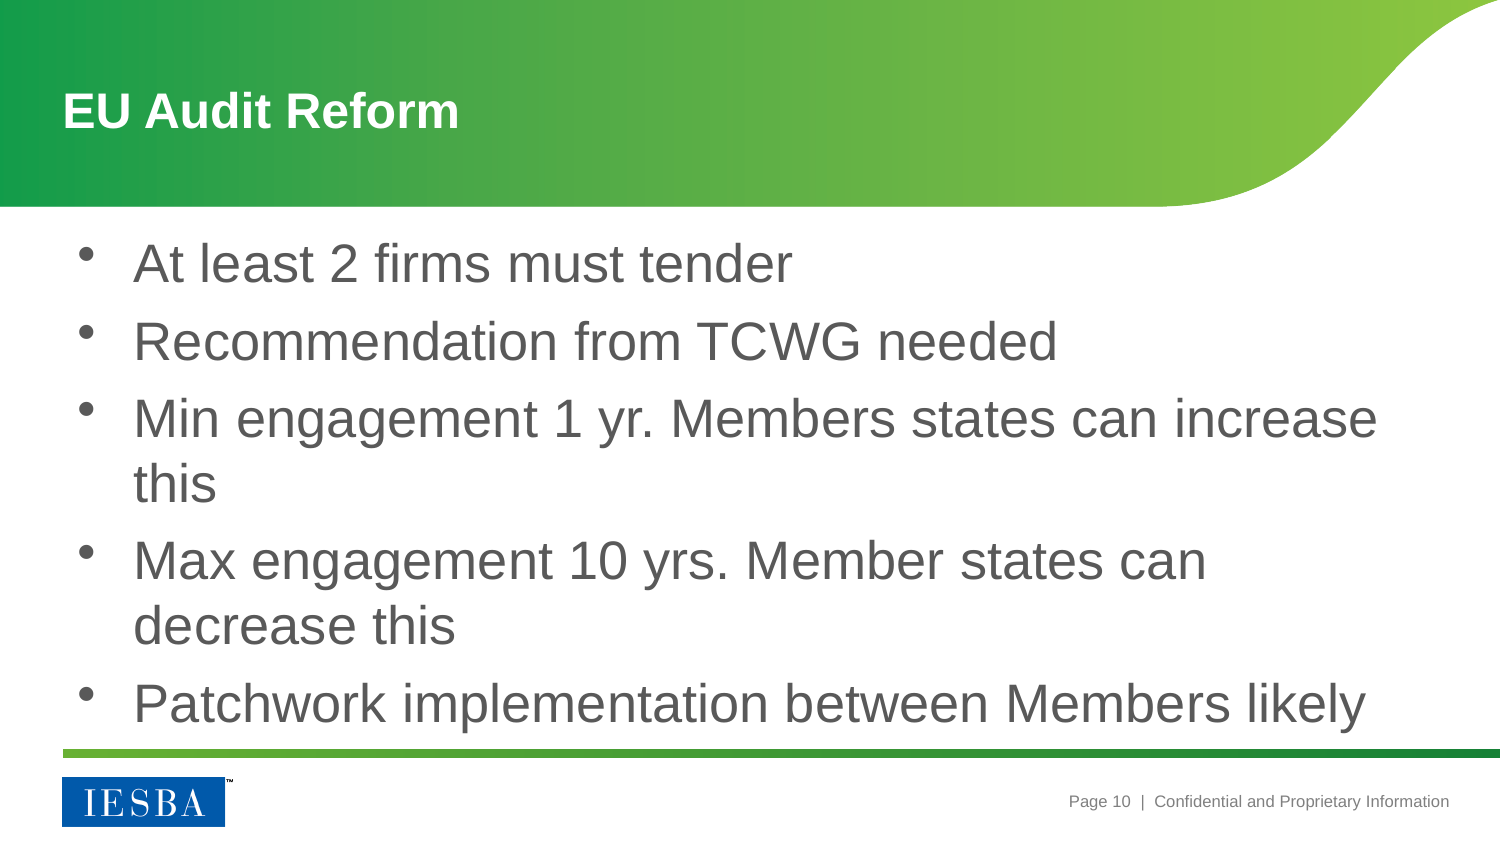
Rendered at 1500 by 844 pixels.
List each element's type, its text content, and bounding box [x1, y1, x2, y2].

list At least 2 firms must tender Recommendation from TCWG needed Min engagement 1 yr. Members states can increase this Max engagement 10 yrs. Member states can decrease this Patchwork implementation between Members likely [62, 220, 1450, 724]
picture [0, 0, 1500, 207]
picture [62, 777, 233, 827]
title EU Audit Reform [62, 75, 1300, 142]
